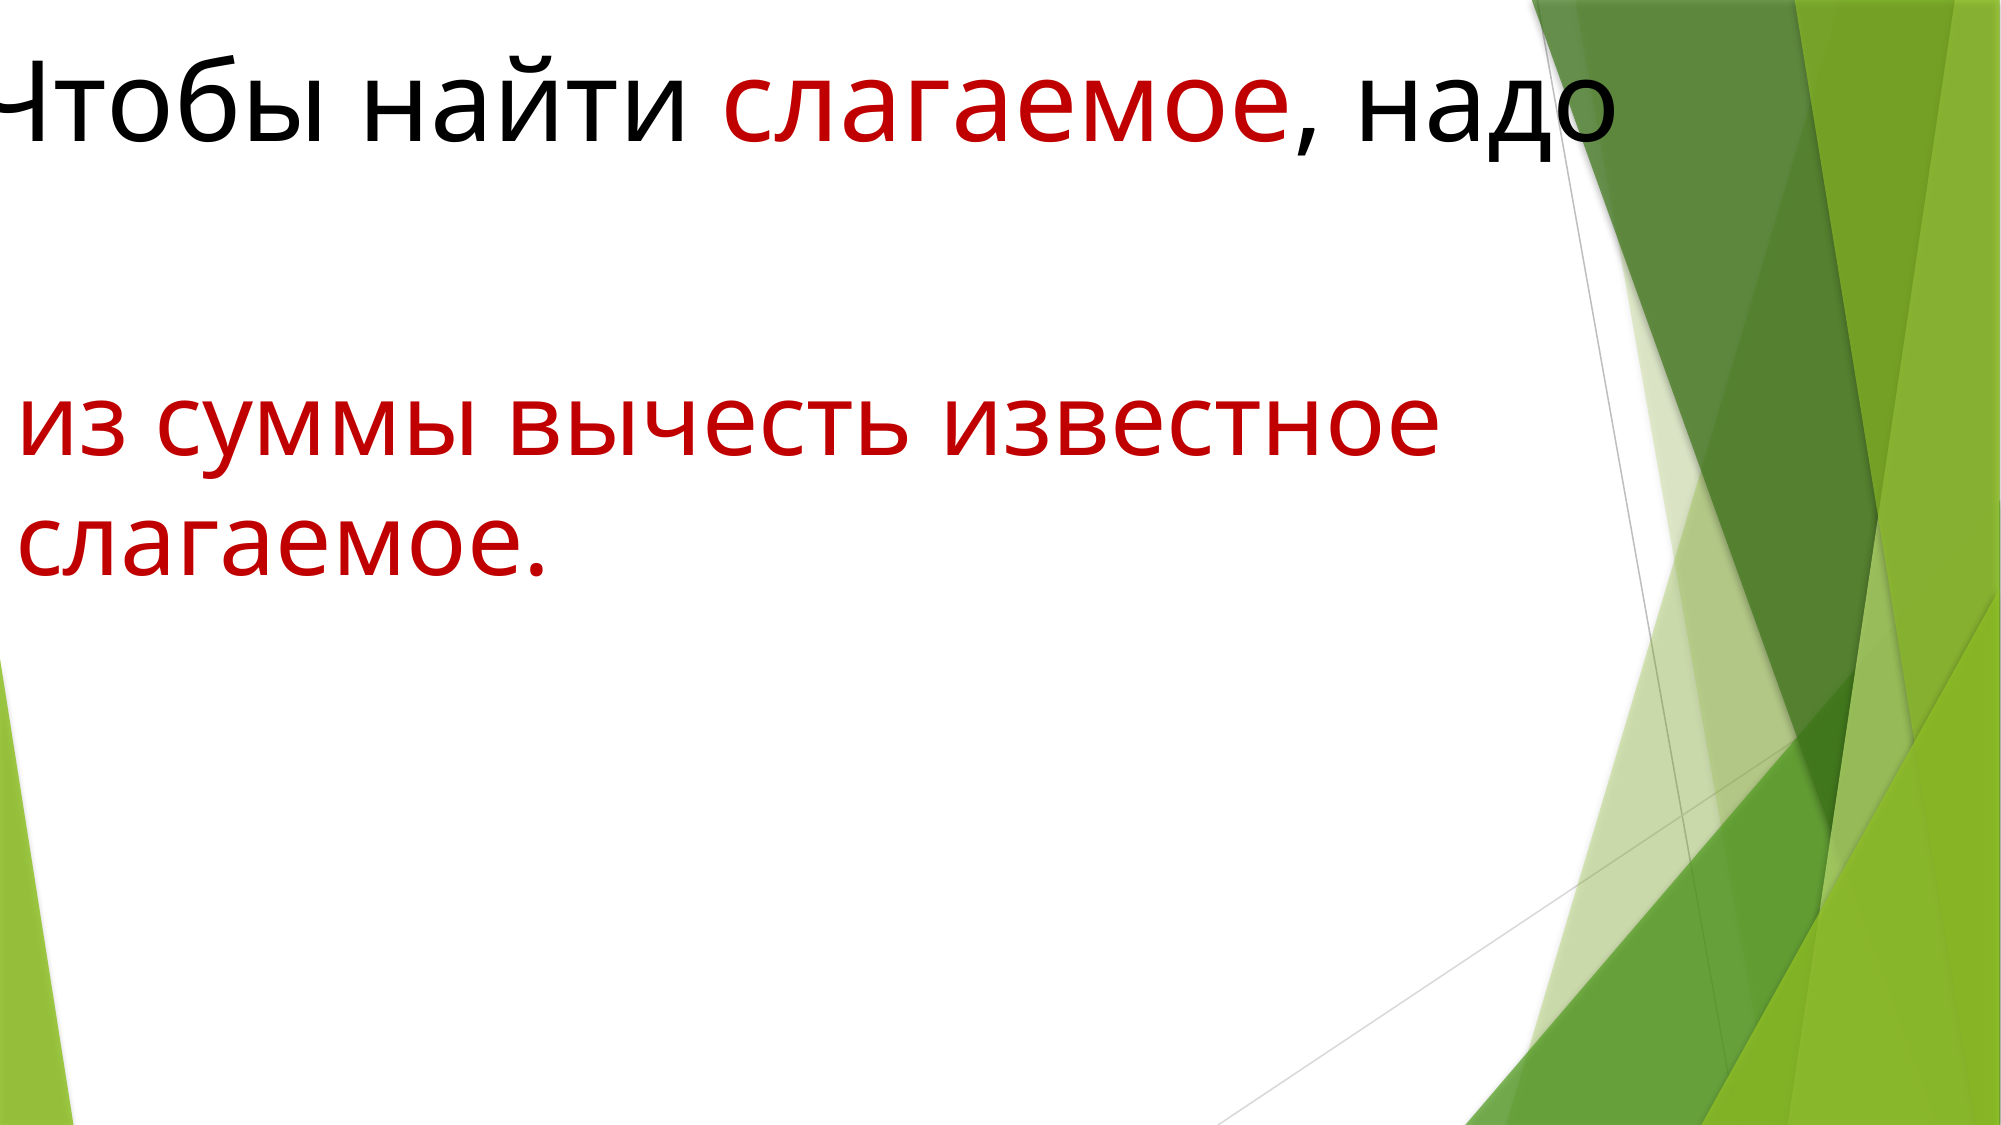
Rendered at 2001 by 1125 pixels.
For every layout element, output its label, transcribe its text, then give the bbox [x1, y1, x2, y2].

text_box Чтобы найти слагаемое, надо [0, 21, 1637, 172]
text_box из суммы вычесть известное слагаемое. [0, 347, 1986, 603]
